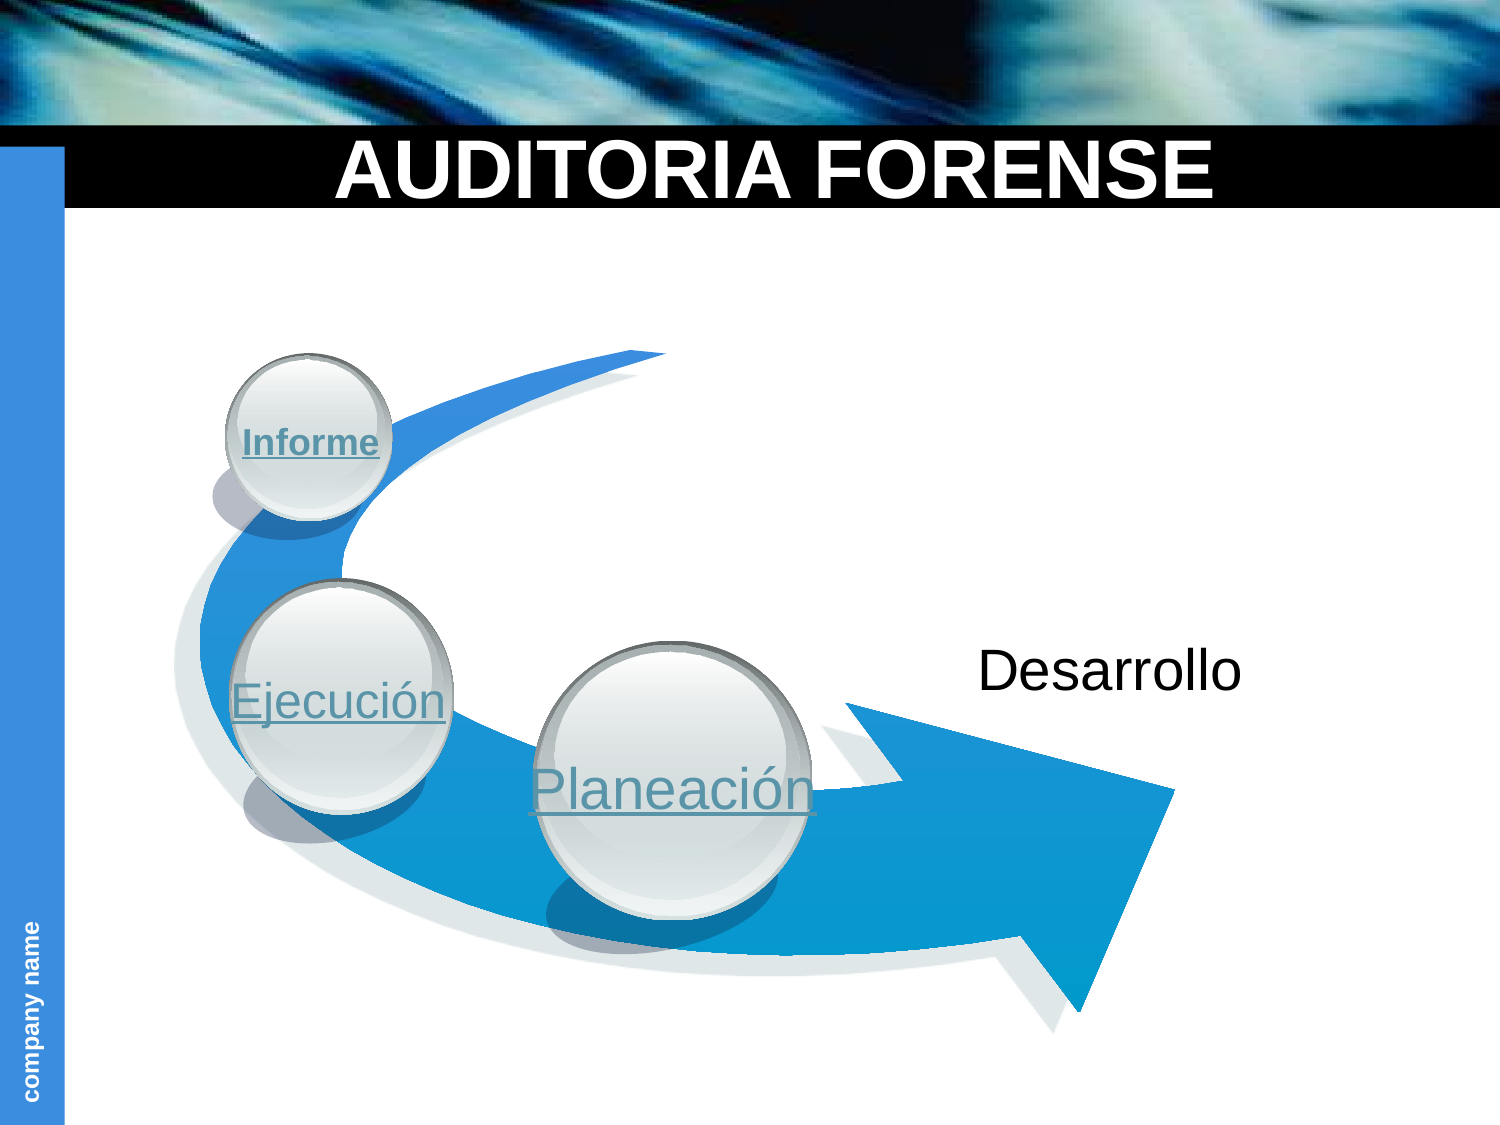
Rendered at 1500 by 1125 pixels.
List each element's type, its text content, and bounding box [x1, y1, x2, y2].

picture [0, 0, 1002, 125]
title AUDITORIA FORENSE [50, 125, 1500, 205]
text_box [199, 597, 207, 689]
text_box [212, 352, 835, 951]
picture [999, 0, 1500, 125]
text_box Desarrollo [962, 624, 1400, 710]
text_box [838, 702, 1175, 1013]
